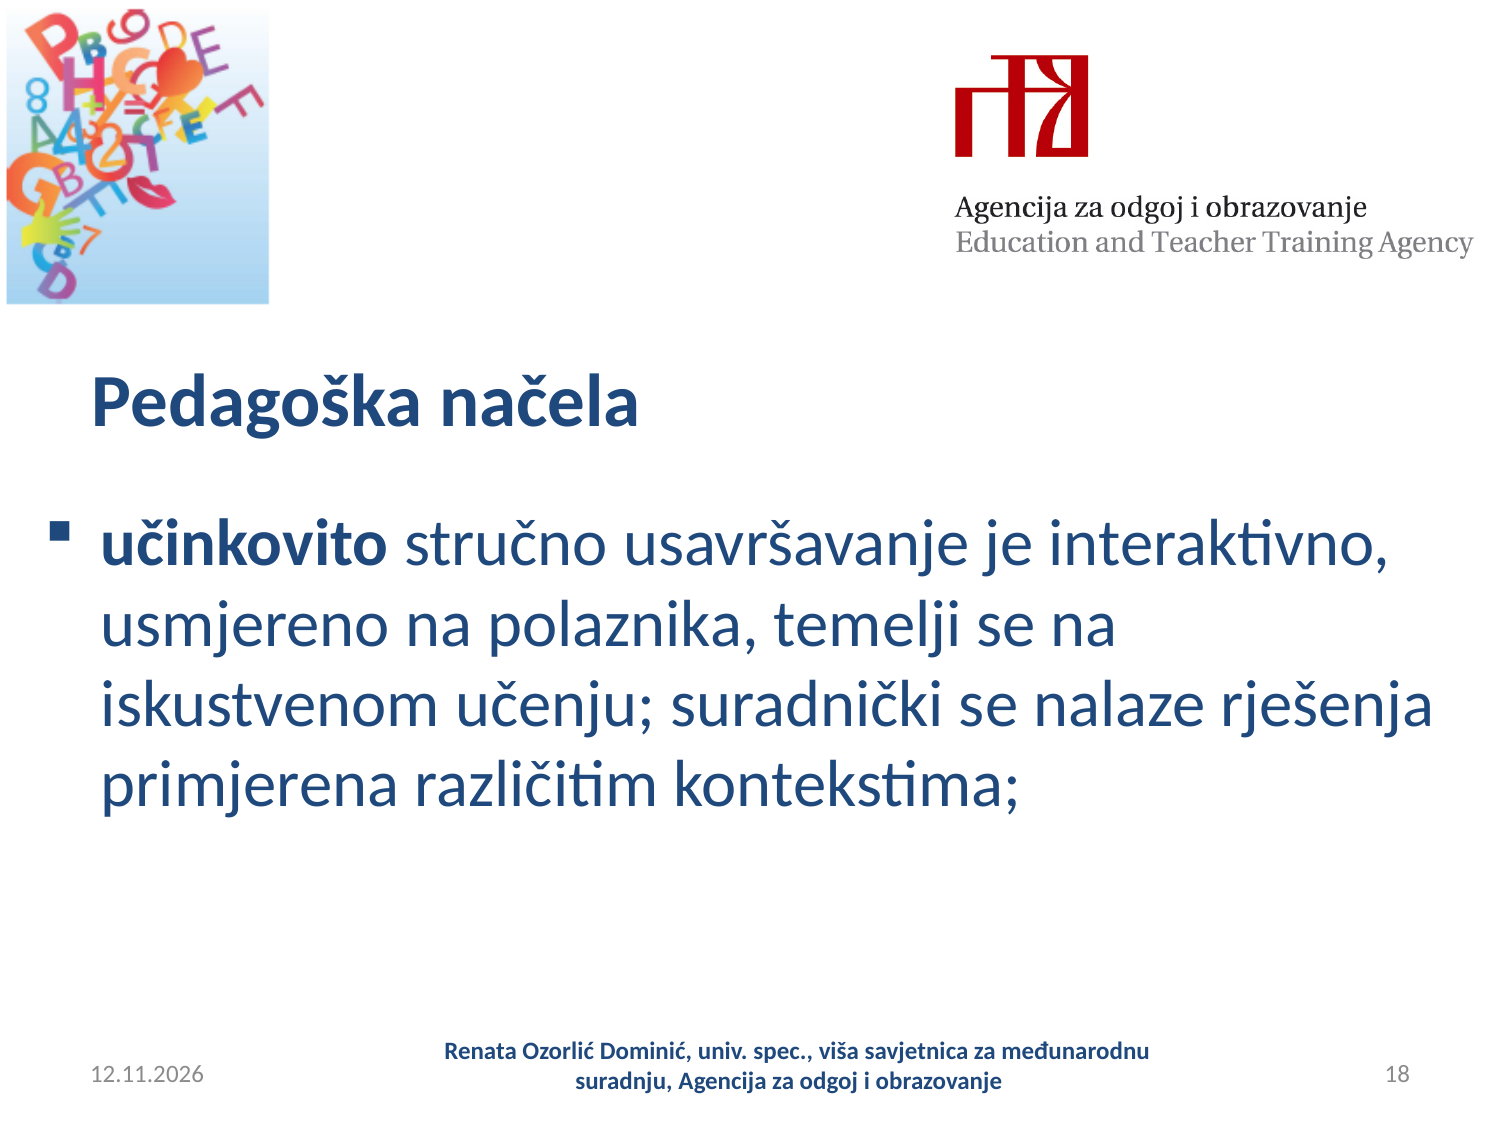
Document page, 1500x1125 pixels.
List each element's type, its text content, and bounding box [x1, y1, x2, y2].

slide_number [75, 1042, 425, 1103]
footer Renata Ozorlić Dominić, univ. spec., viša savjetnica za međunarodnu suradnju, Agencija za odgoj i obrazovanje [407, 1035, 1189, 1095]
title Pedagoška načela [76, 302, 1427, 491]
list učinkovito stručno usavršavanje je interaktivno, usmjereno na polaznika, temelji se na iskustvenom učenju; suradnički se nalaze rješenja primjerena različitim kontekstima; [29, 491, 1483, 894]
slide_number 18 [1074, 1042, 1425, 1103]
picture [926, 30, 1500, 287]
picture [0, 0, 278, 308]
